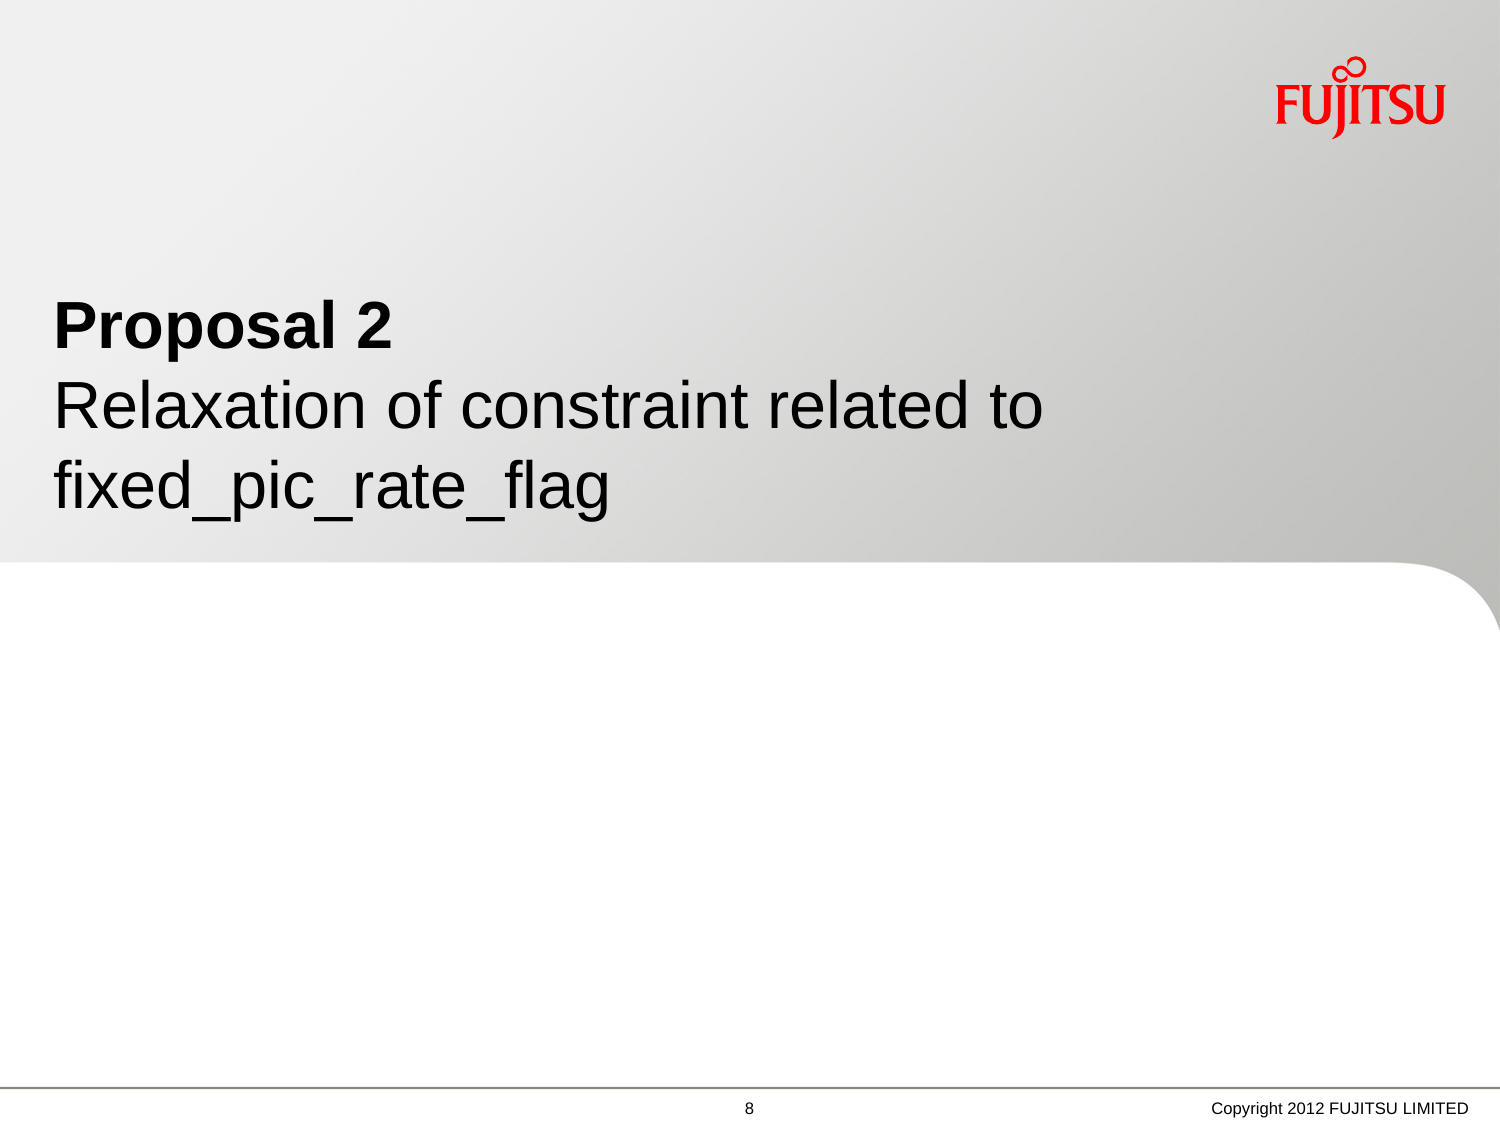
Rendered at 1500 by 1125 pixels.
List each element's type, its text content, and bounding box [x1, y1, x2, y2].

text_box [0, 0, 1500, 643]
footer Copyright 2012 FUJITSU LIMITED [809, 1091, 1470, 1125]
slide_number 7 [705, 1091, 794, 1125]
